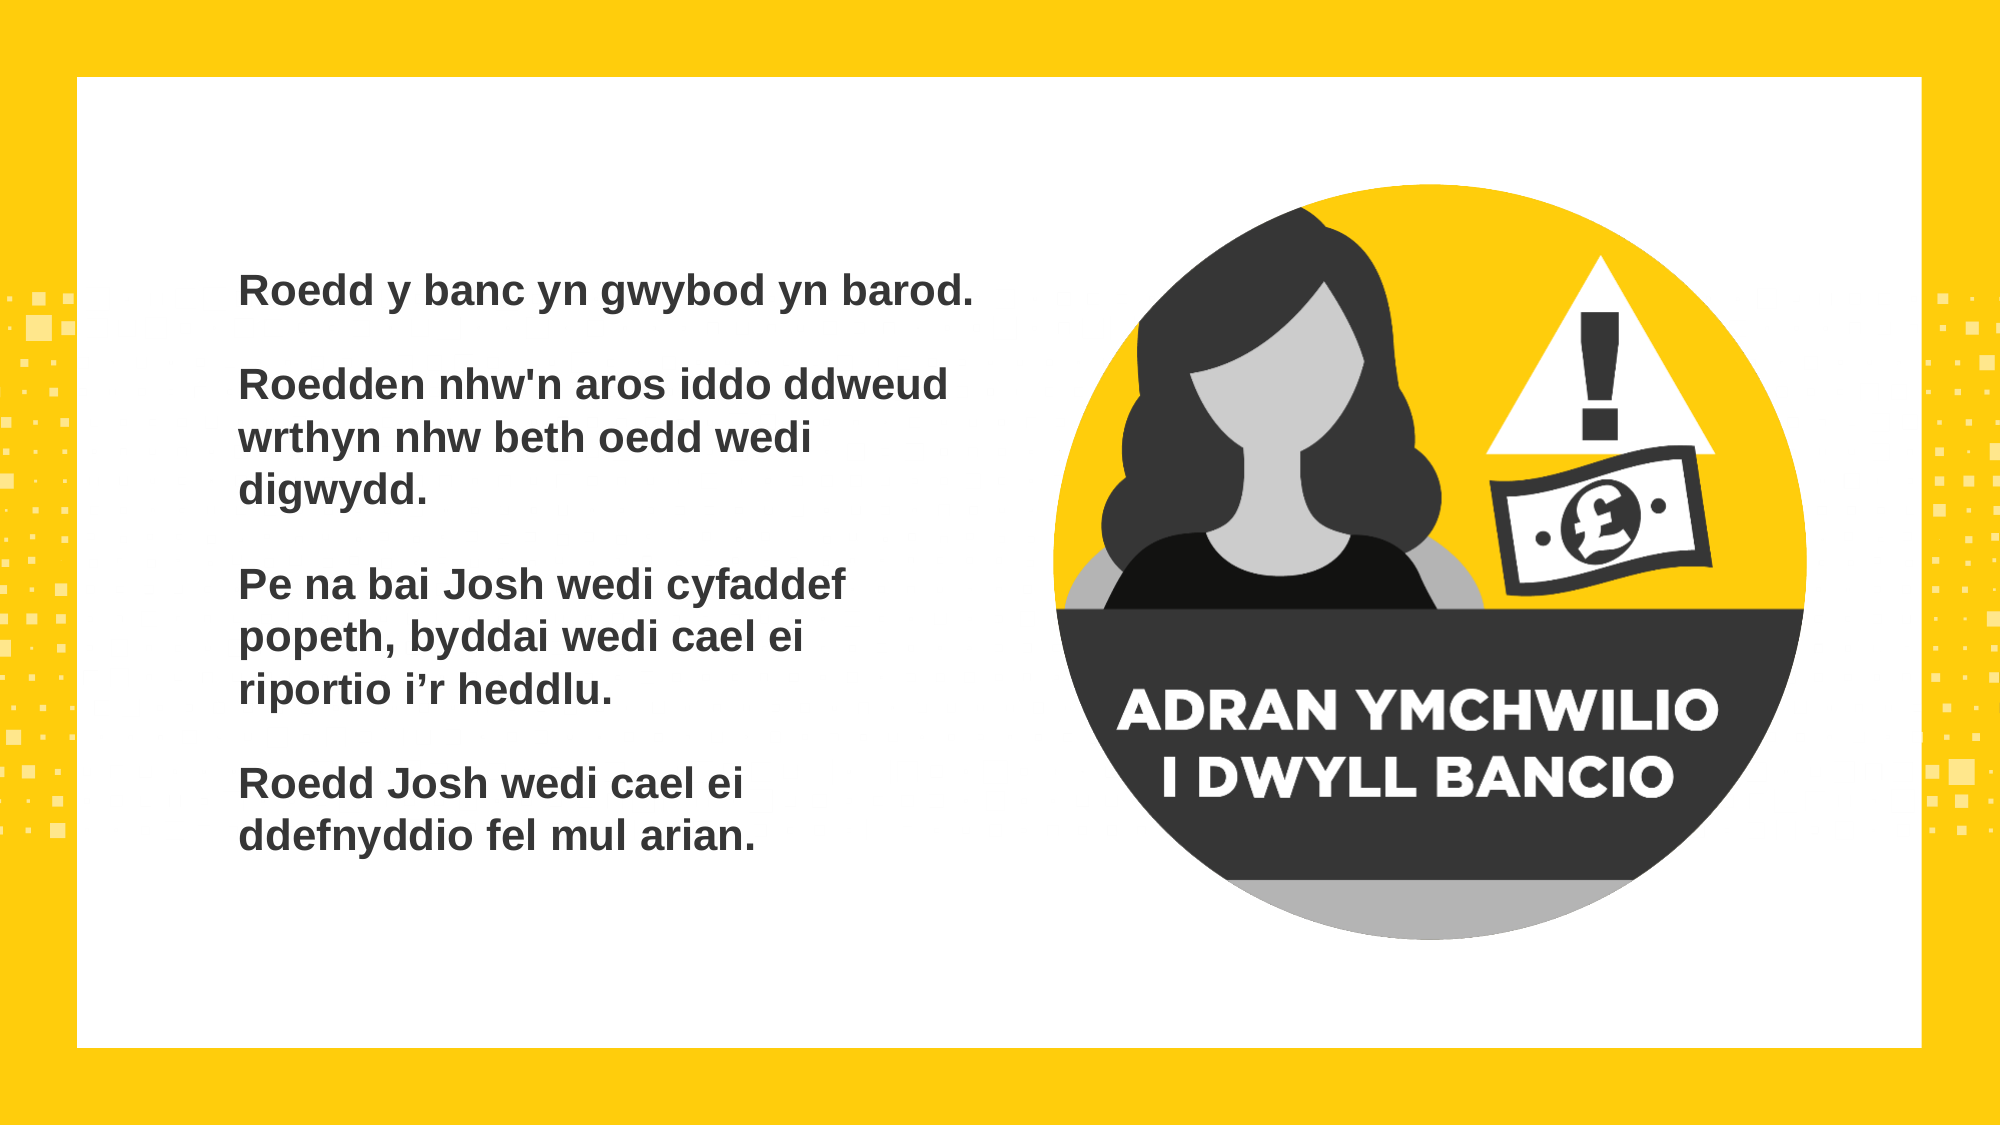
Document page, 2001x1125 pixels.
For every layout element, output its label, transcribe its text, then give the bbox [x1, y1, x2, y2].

picture [1053, 184, 1807, 946]
text_box Roedd y banc yn gwybod yn barod. Roedden nhw'n aros iddo ddweud wrthyn nhw beth oedd wedi digwydd. Pe na bai Josh wedi cyfaddef popeth, byddai wedi cael ei riportio i’r heddlu. Roedd Josh wedi cael ei ddefnyddio fel mul arian. [224, 254, 1000, 941]
